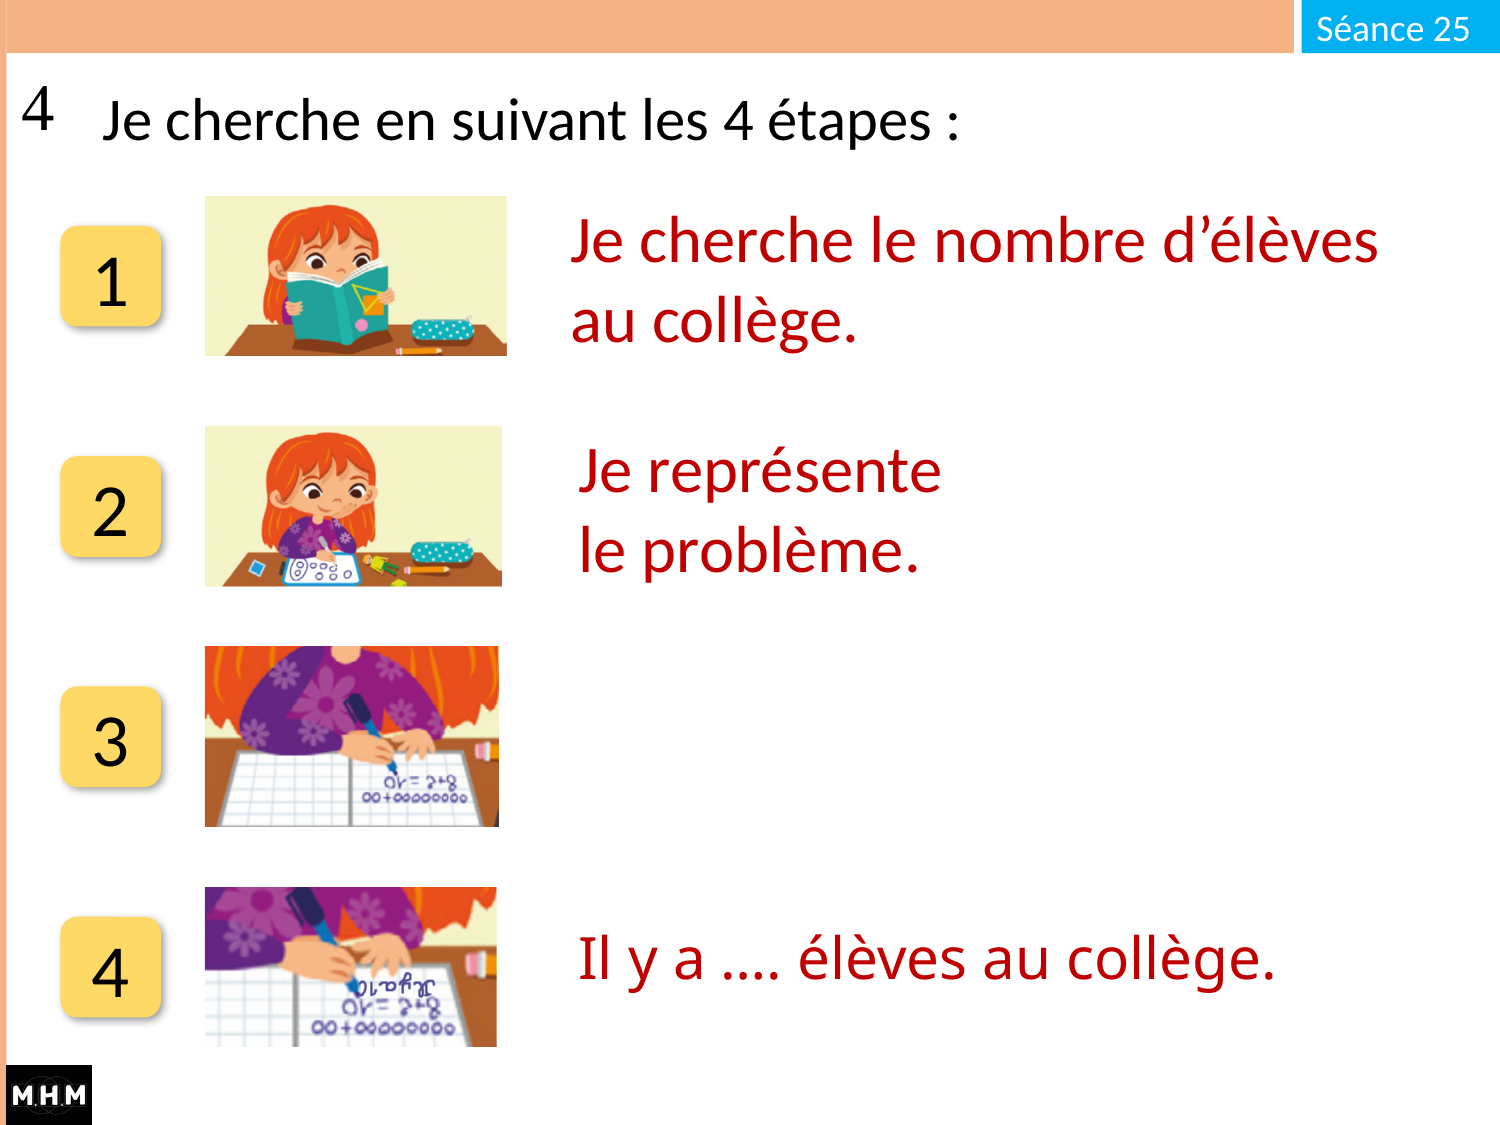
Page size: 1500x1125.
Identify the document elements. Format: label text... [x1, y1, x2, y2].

text_box 3 [58, 684, 164, 790]
text_box Il y a …. élèves au collège. [563, 913, 1455, 999]
text_box Je représente le problème. [563, 418, 1415, 593]
picture [204, 196, 515, 356]
picture [204, 887, 497, 1047]
picture [204, 645, 500, 828]
picture [204, 426, 503, 587]
picture [6, 1065, 92, 1125]
text_box 2 [58, 454, 164, 559]
title Je cherche en suivant les 4 étapes : [88, 35, 1382, 161]
text_box Je cherche le nombre d’élèves au collège. [555, 188, 1455, 363]
text_box 4 [58, 914, 164, 1020]
text_box 1 [58, 223, 164, 329]
